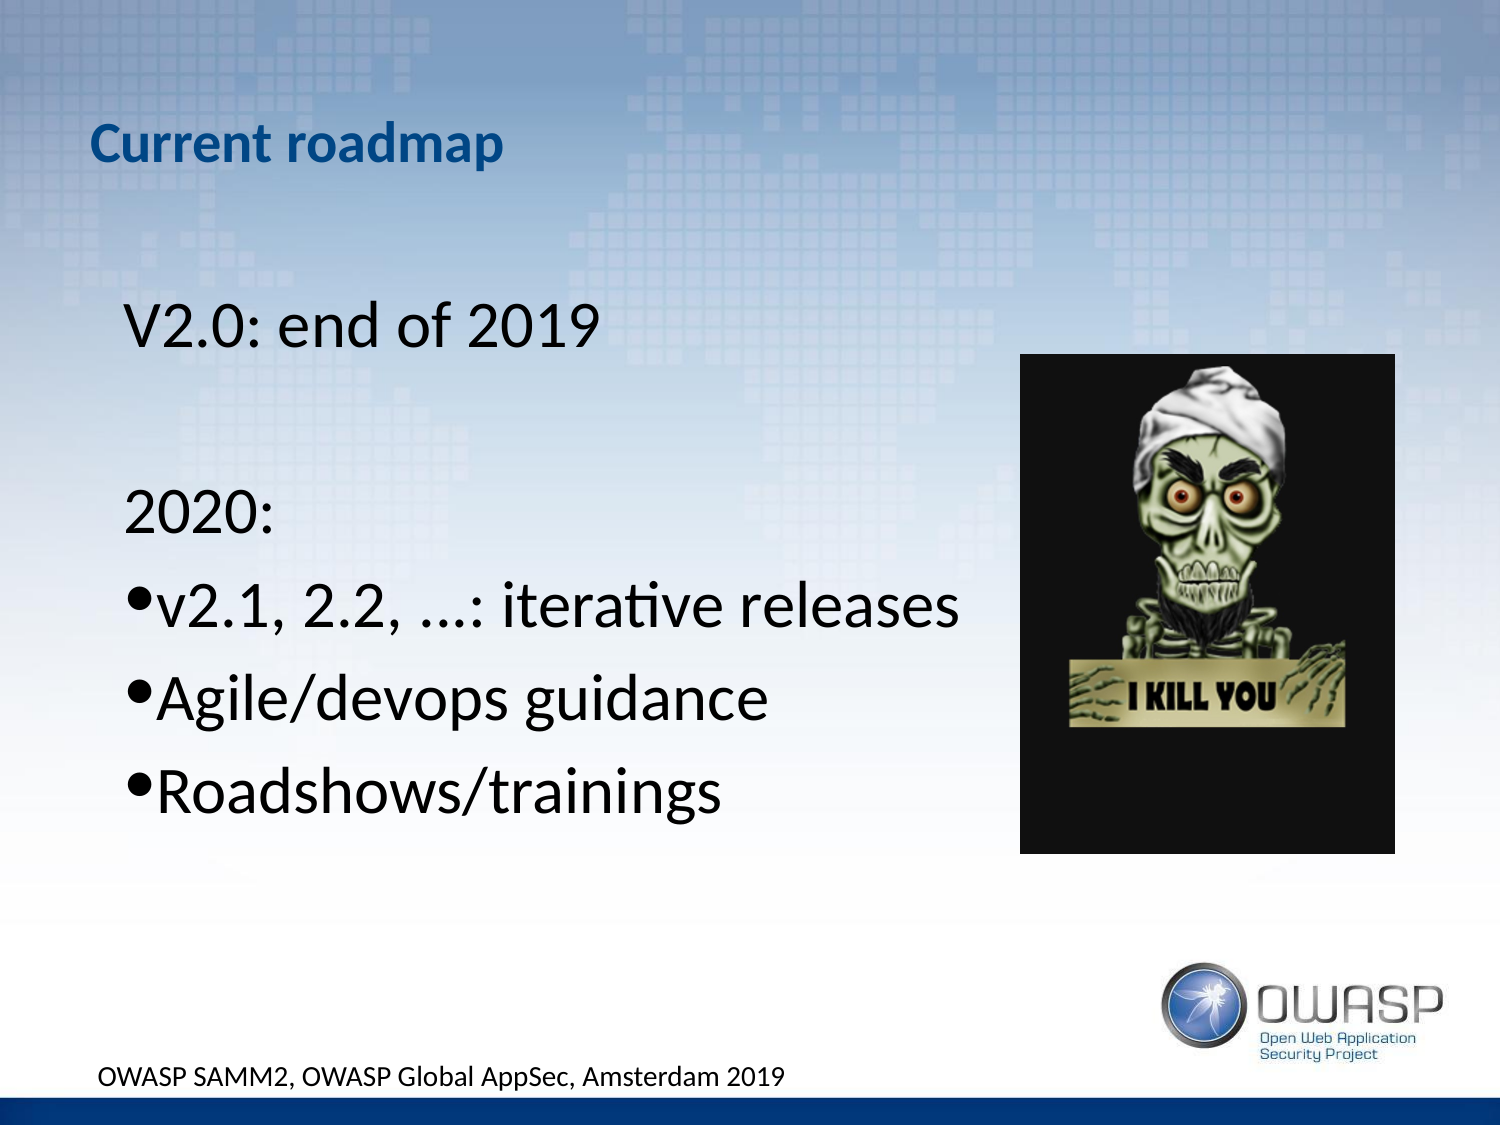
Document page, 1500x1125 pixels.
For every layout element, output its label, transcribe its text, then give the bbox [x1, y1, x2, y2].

title Current roadmap [75, 45, 1425, 233]
text_box OWASP SAMM2, OWASP Global AppSec, Amsterdam 2019 [0, 1042, 884, 1103]
list V2.0: end of 2019 2020: v2.1, 2.2, ...: iterative releases Agile/devops guidance Roadshows/trainings [75, 265, 1425, 943]
picture [0, 0, 1500, 1125]
